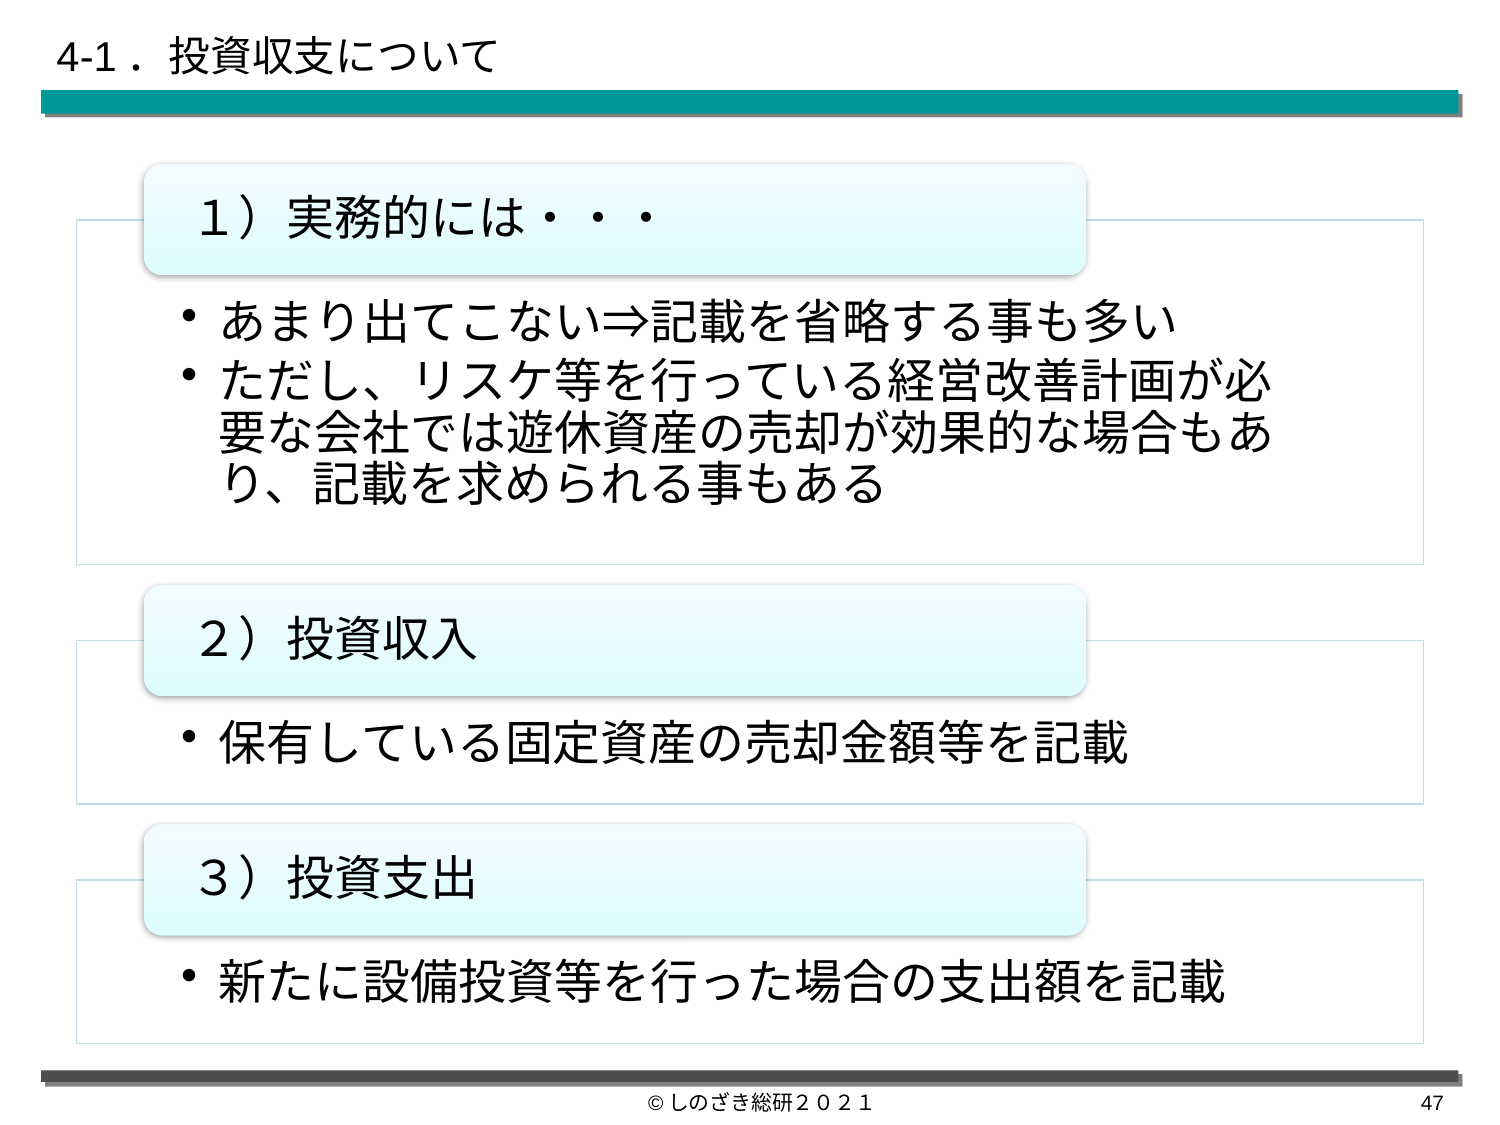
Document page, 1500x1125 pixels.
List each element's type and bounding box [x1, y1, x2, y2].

slide_number [1108, 1082, 1459, 1125]
title [41, 19, 1459, 91]
text_box [76, 160, 1424, 1047]
footer [524, 1082, 1000, 1125]
